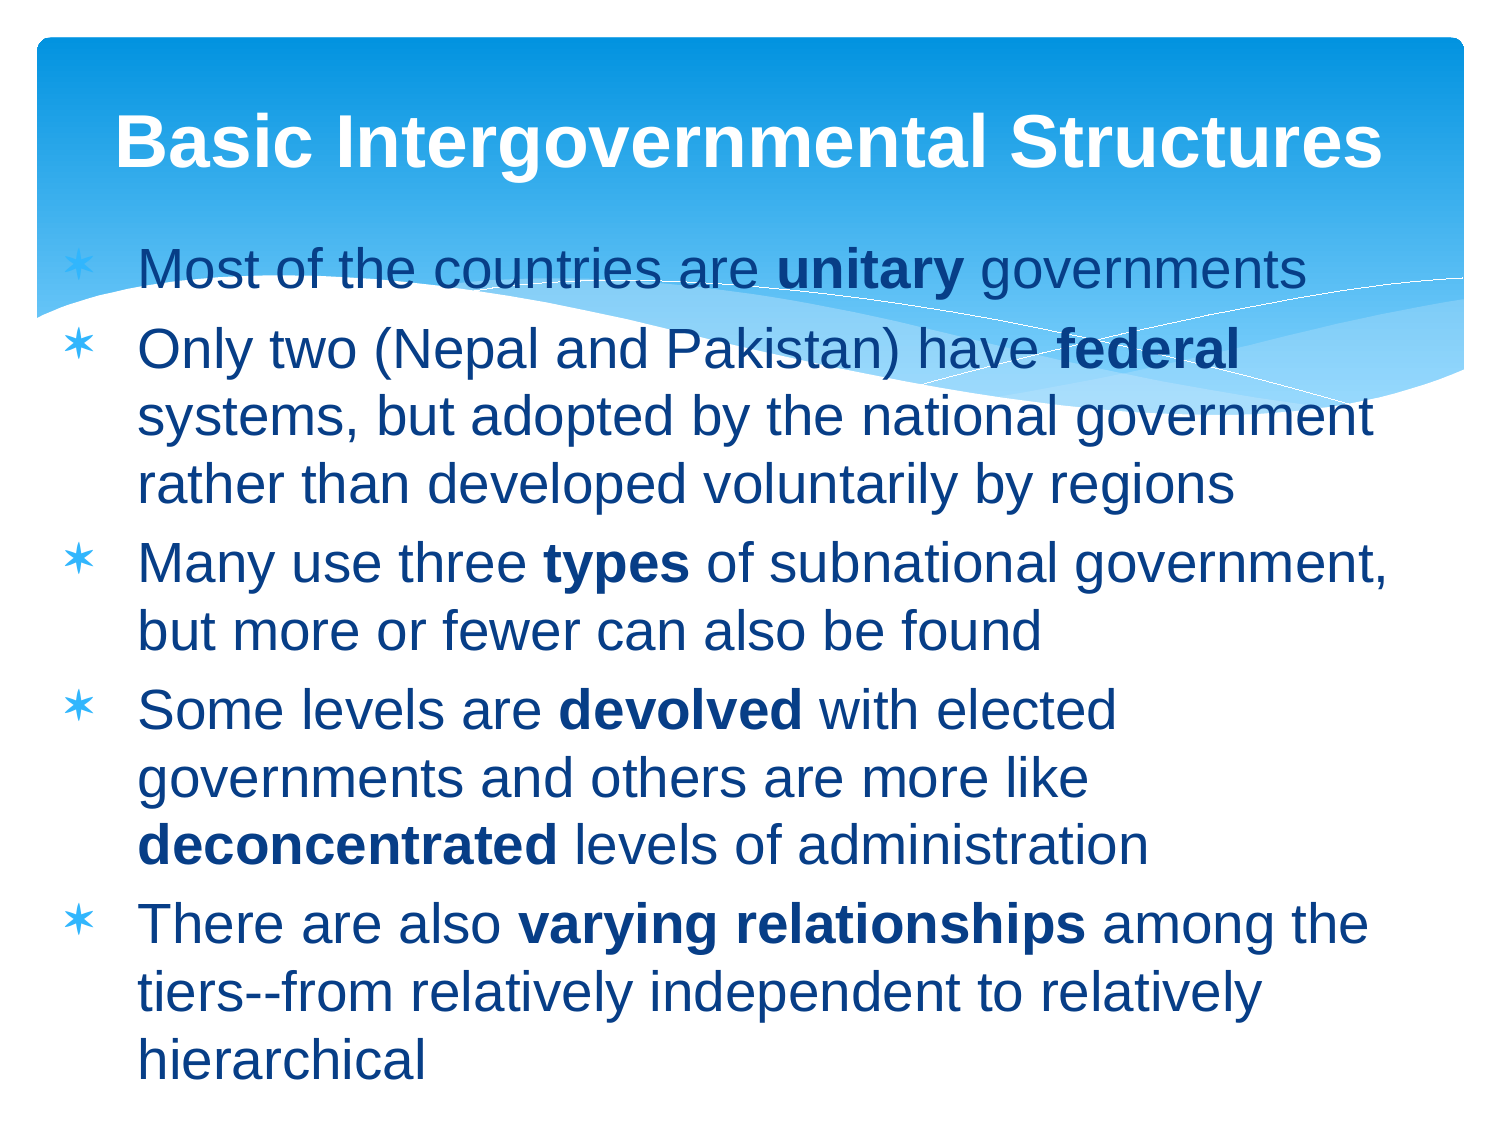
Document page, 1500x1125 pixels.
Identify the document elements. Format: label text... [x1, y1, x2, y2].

list Most of the countries are unitary governments Only two (Nepal and Pakistan) have federal systems, but adopted by the national government rather than developed voluntarily by regions Many use three types of subnational government, but more or fewer can also be found Some levels are devolved with elected governments and others are more like deconcentrated levels of administration There are also varying relationships among the tiers--from relatively independent to relatively hierarchical [50, 224, 1438, 1100]
title Basic Intergovernmental Structures [62, 37, 1438, 224]
